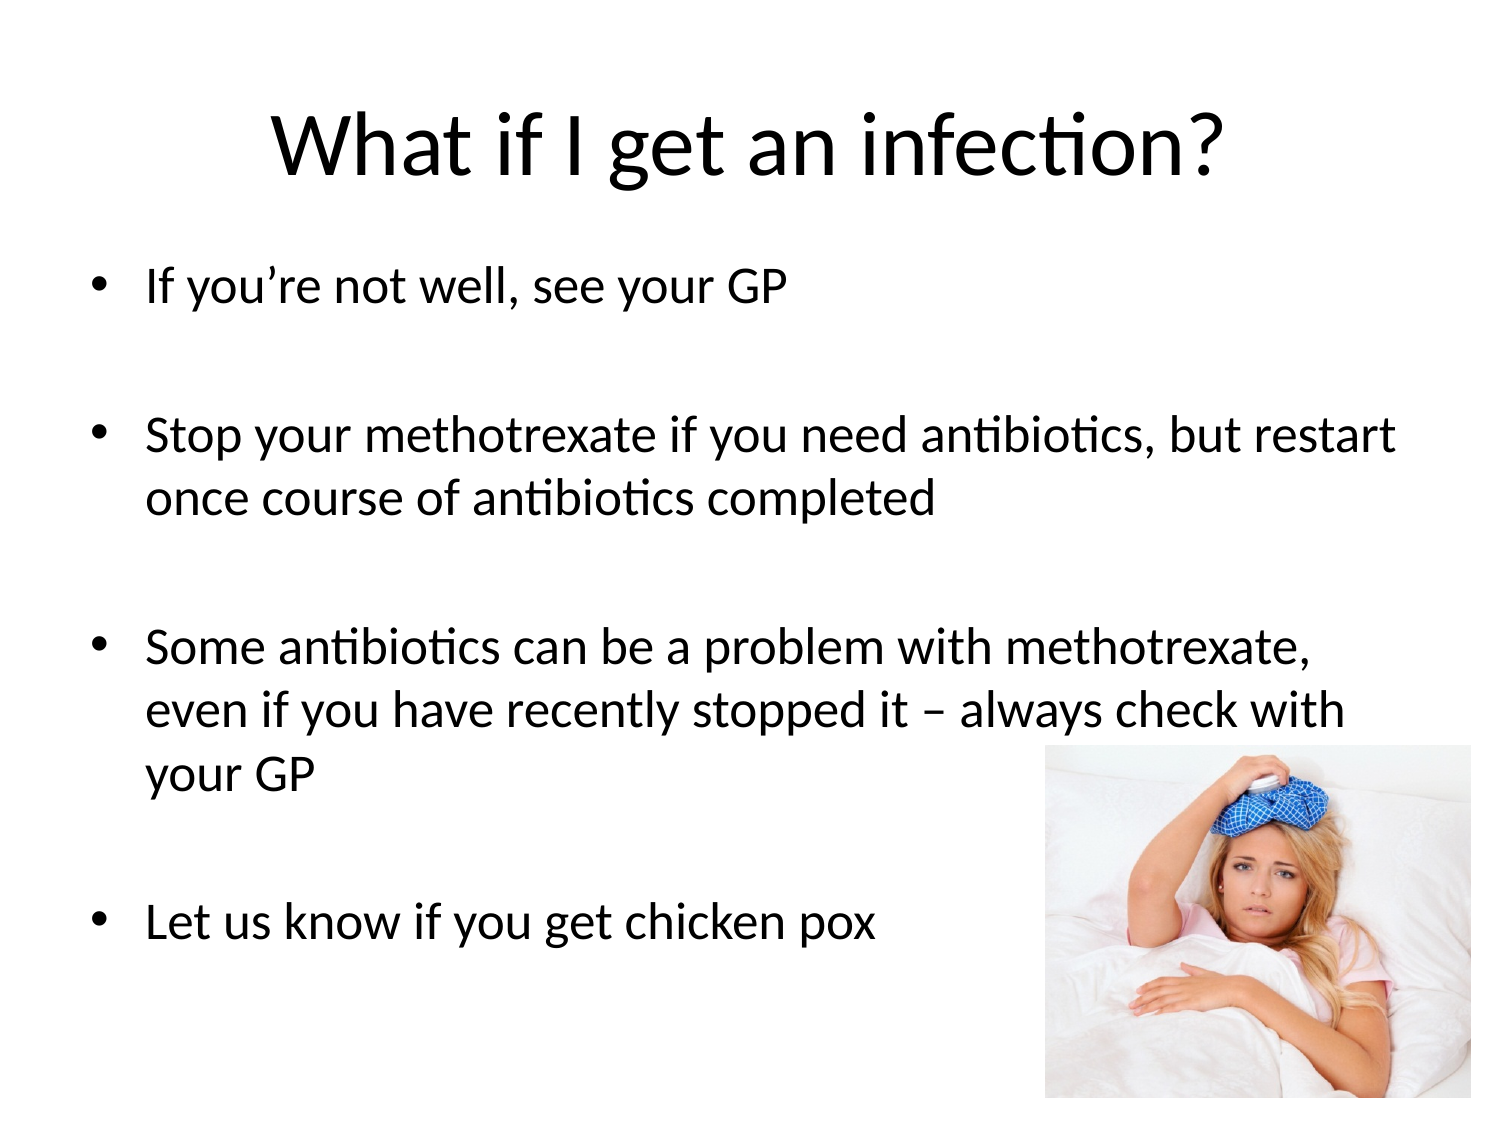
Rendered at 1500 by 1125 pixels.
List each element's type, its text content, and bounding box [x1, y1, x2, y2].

title What if I get an infection? [75, 45, 1425, 233]
list If you’re not well, see your GP Stop your methotrexate if you need antibiotics, but restart once course of antibiotics completed Some antibiotics can be a problem with methotrexate, even if you have recently stopped it – always check with your GP Let us know if you get chicken pox [74, 243, 1425, 963]
picture [1045, 745, 1471, 1098]
